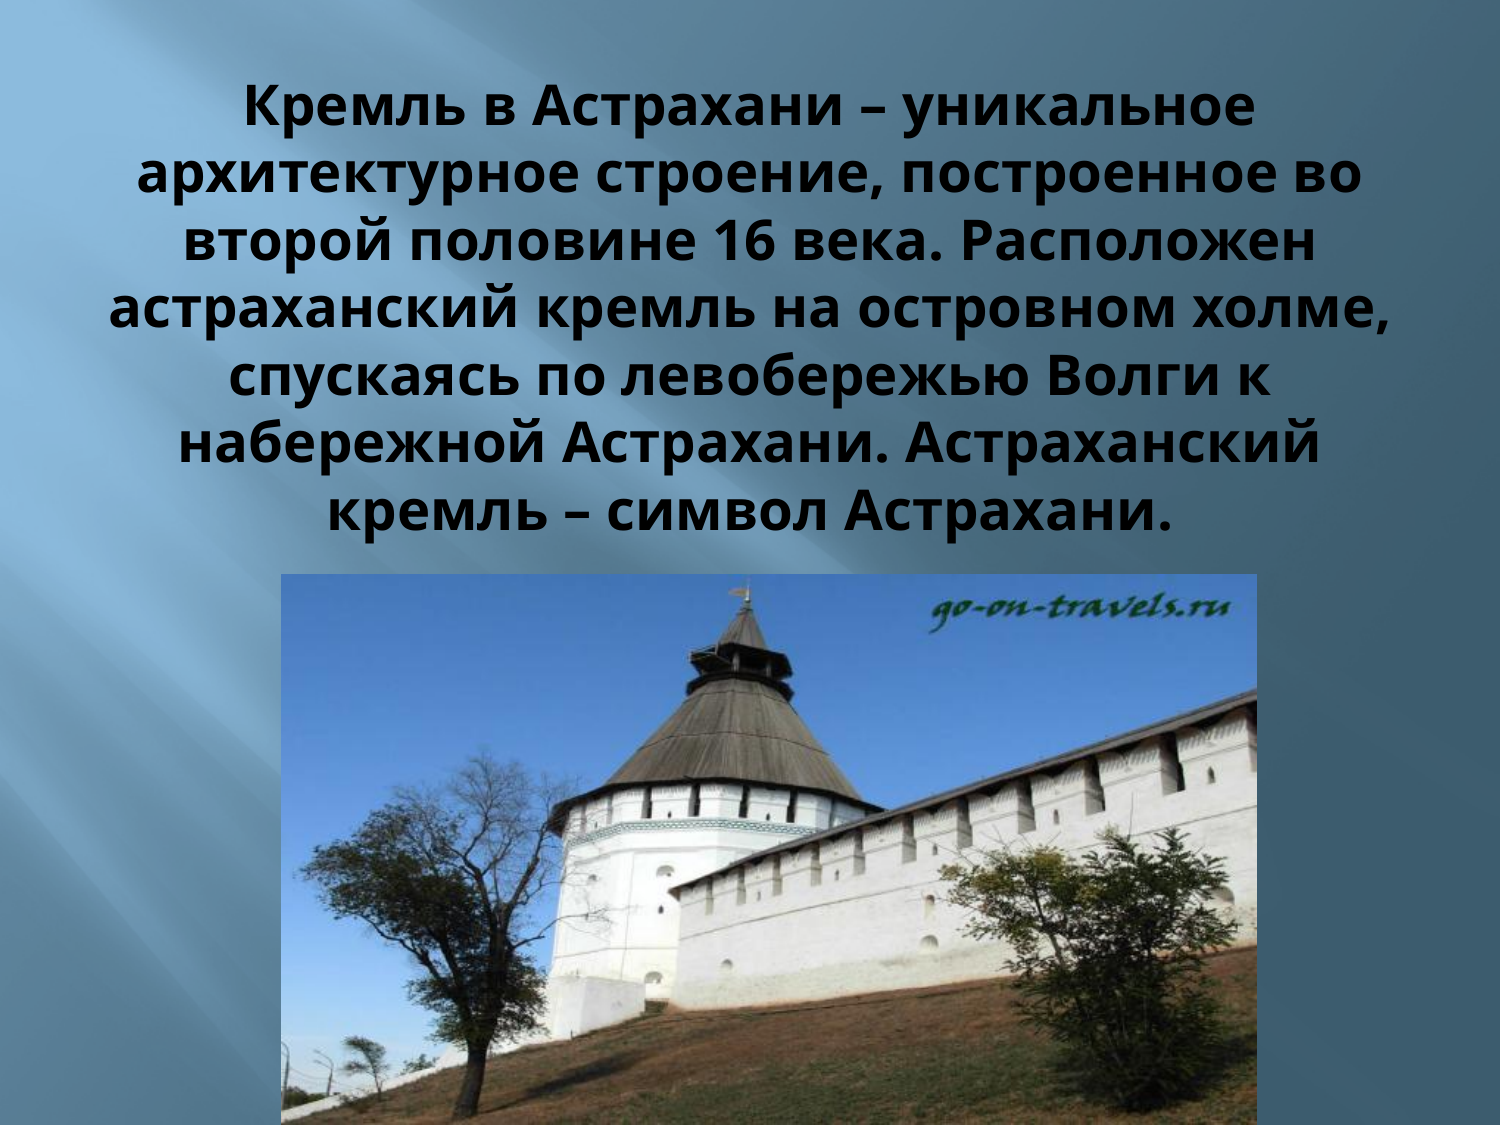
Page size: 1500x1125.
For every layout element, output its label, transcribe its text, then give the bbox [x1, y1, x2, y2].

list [280, 573, 1257, 1125]
title Кремль в Астрахани – уникальное архитектурное строение, построенное во второй половине 16 века. Расположен астраханский кремль на островном холме, спускаясь по левобережью Волги к набережной Астрахани. Астраханский кремль – символ Астрахани. [75, 45, 1425, 668]
